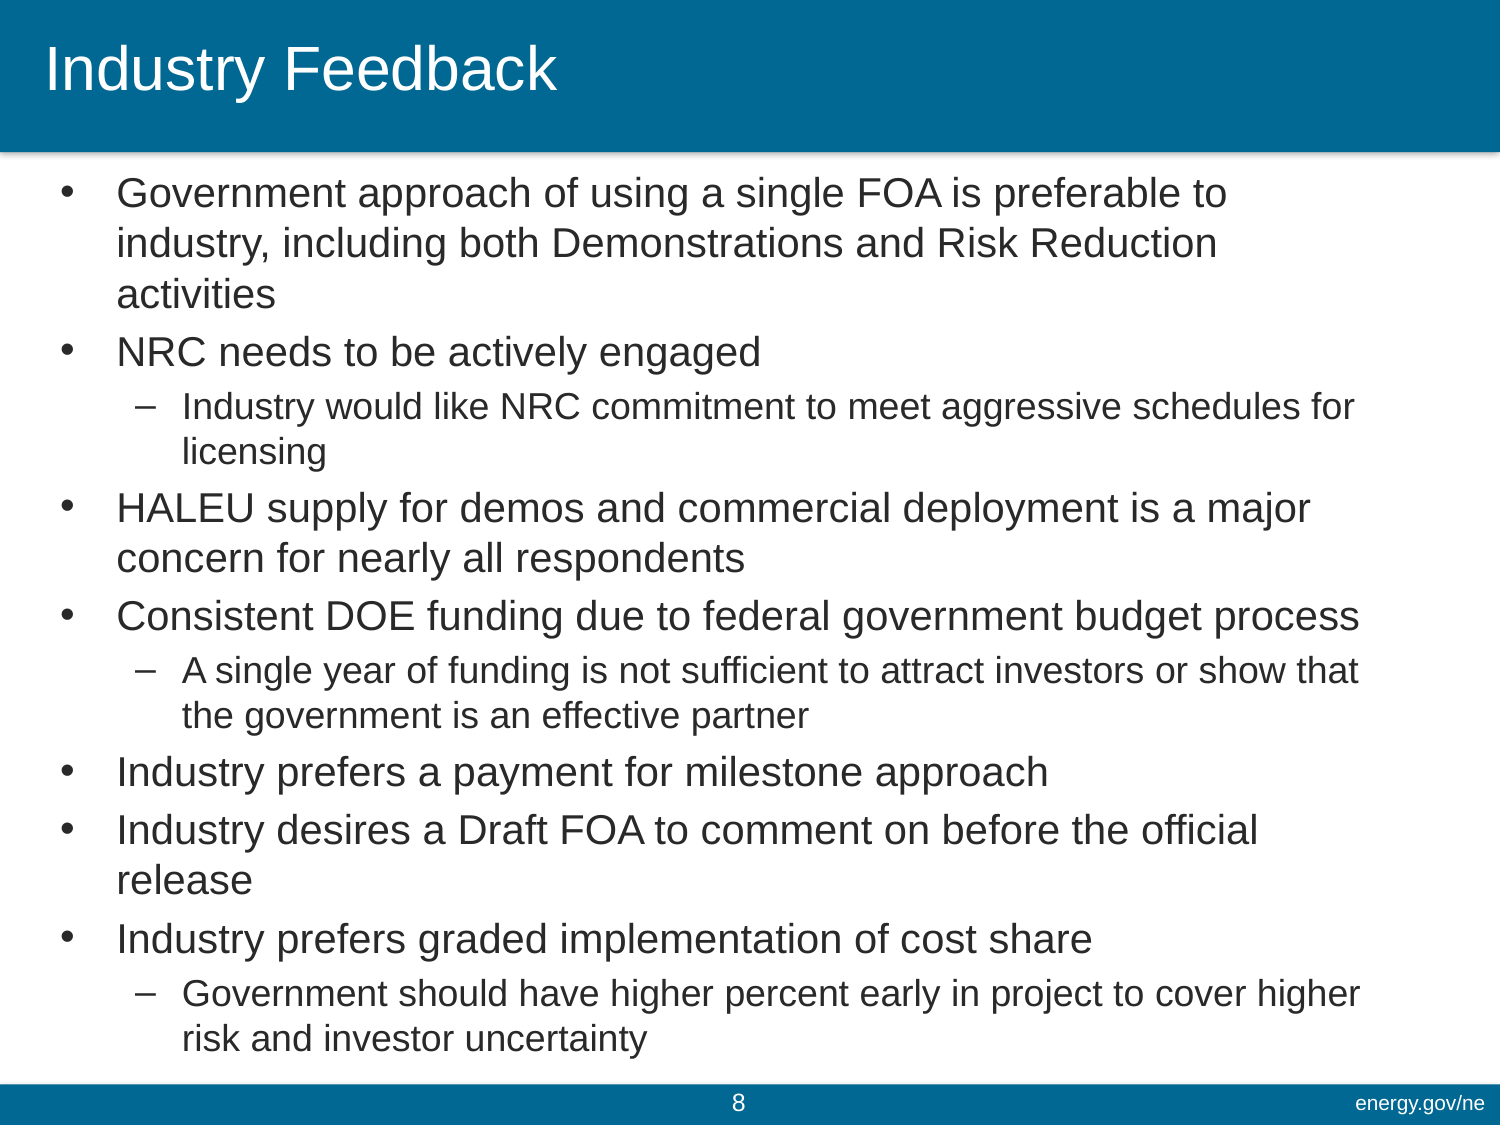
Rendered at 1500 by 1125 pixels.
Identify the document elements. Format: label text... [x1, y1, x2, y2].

list Government approach of using a single FOA is preferable to industry, including both Demonstrations and Risk Reduction activities NRC needs to be actively engaged Industry would like NRC commitment to meet aggressive schedules for licensing HALEU supply for demos and commercial deployment is a major concern for nearly all respondents Consistent DOE funding due to federal government budget process A single year of funding is not sufficient to attract investors or show that the government is an effective partner Industry prefers a payment for milestone approach Industry desires a Draft FOA to comment on before the official release Industry prefers graded implementation of cost share Government should have higher percent early in project to cover higher risk and investor uncertainty [44, 158, 1396, 1063]
title Industry Feedback [28, 0, 959, 149]
